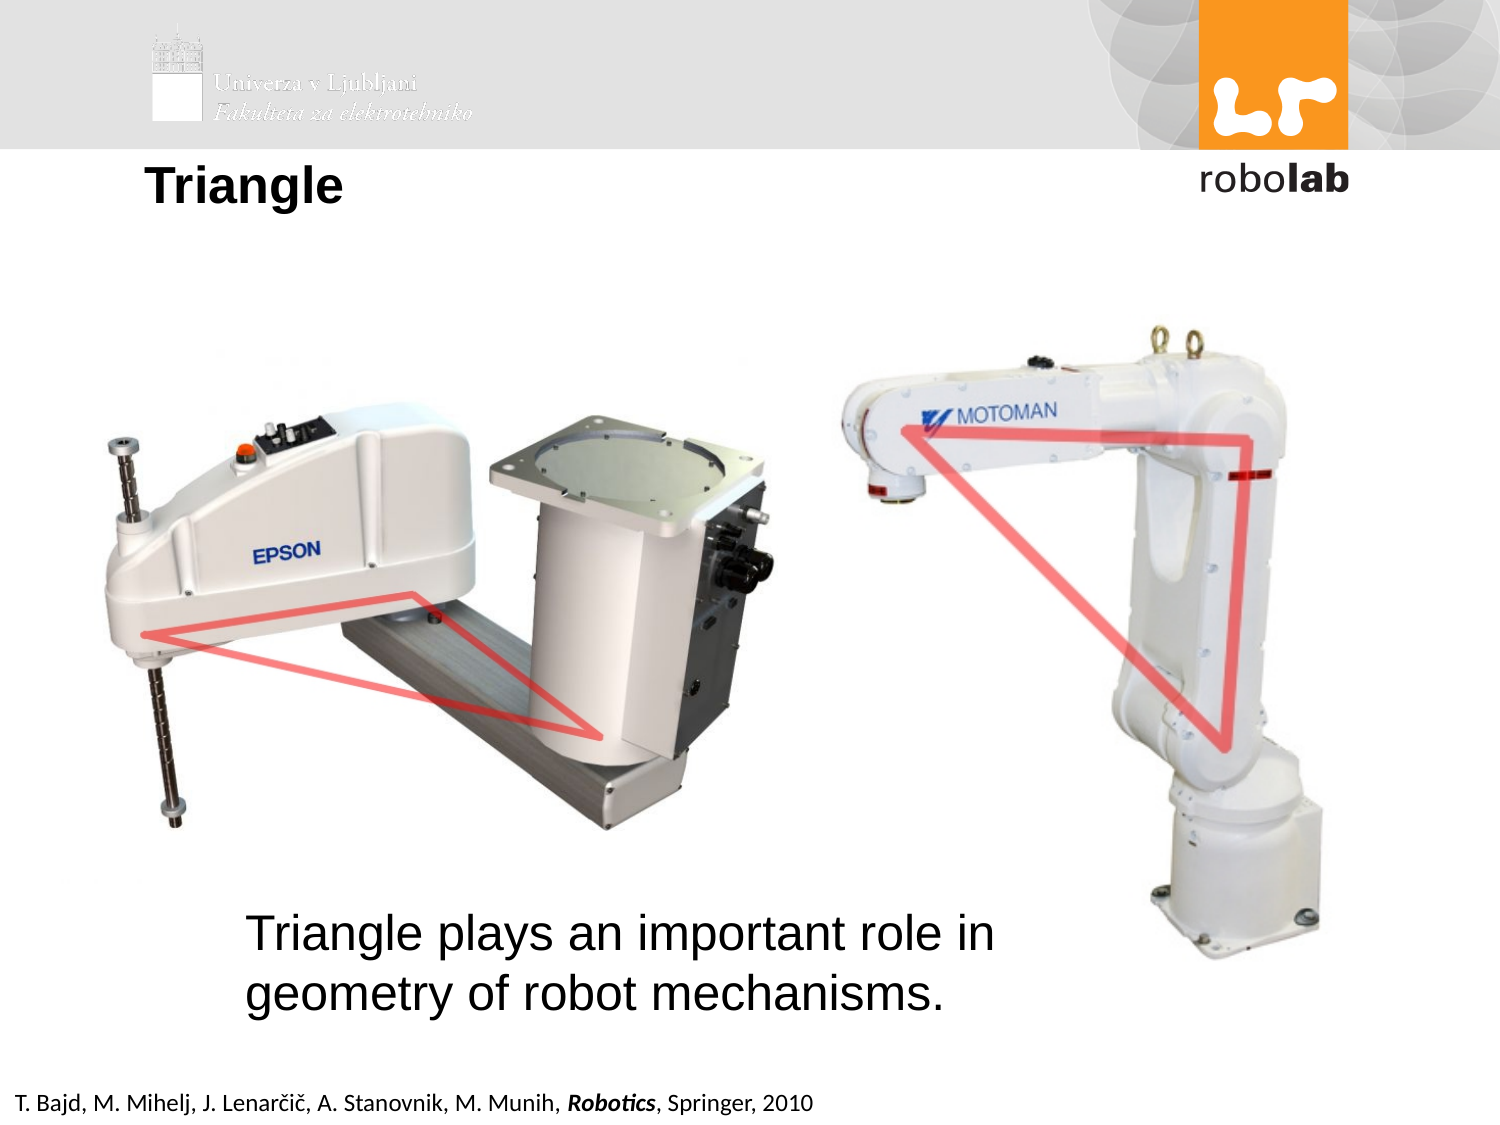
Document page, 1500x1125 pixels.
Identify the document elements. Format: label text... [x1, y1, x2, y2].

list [29, 349, 773, 885]
picture [778, 314, 1424, 988]
title Triangle [129, 94, 1311, 272]
picture [998, 0, 1500, 196]
picture [152, 23, 472, 94]
text_box Triangle plays an important role in geometry of robot mechanisms. [230, 893, 1117, 1028]
